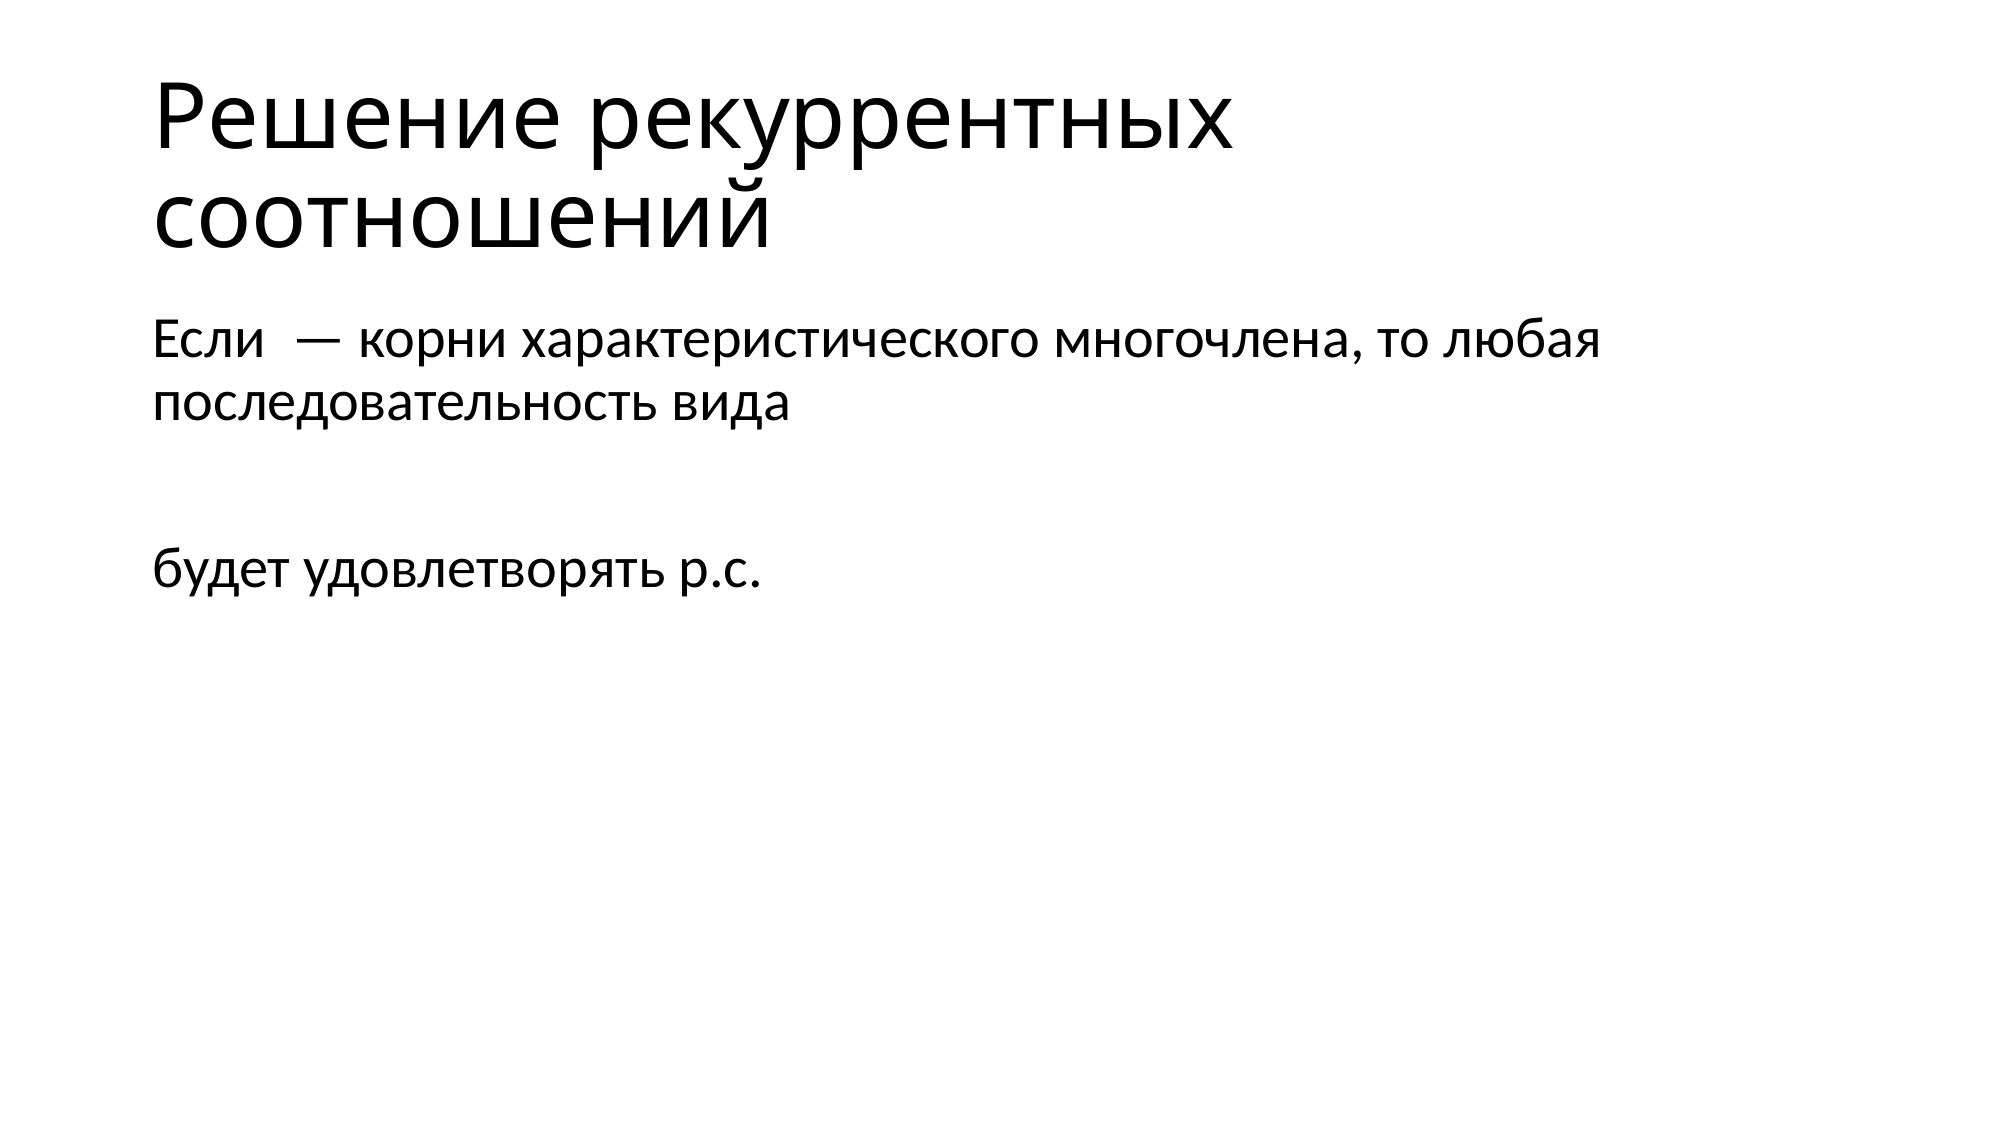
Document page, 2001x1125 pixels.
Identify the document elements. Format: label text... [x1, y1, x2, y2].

title Решение рекуррентных соотношений [137, 59, 1863, 278]
